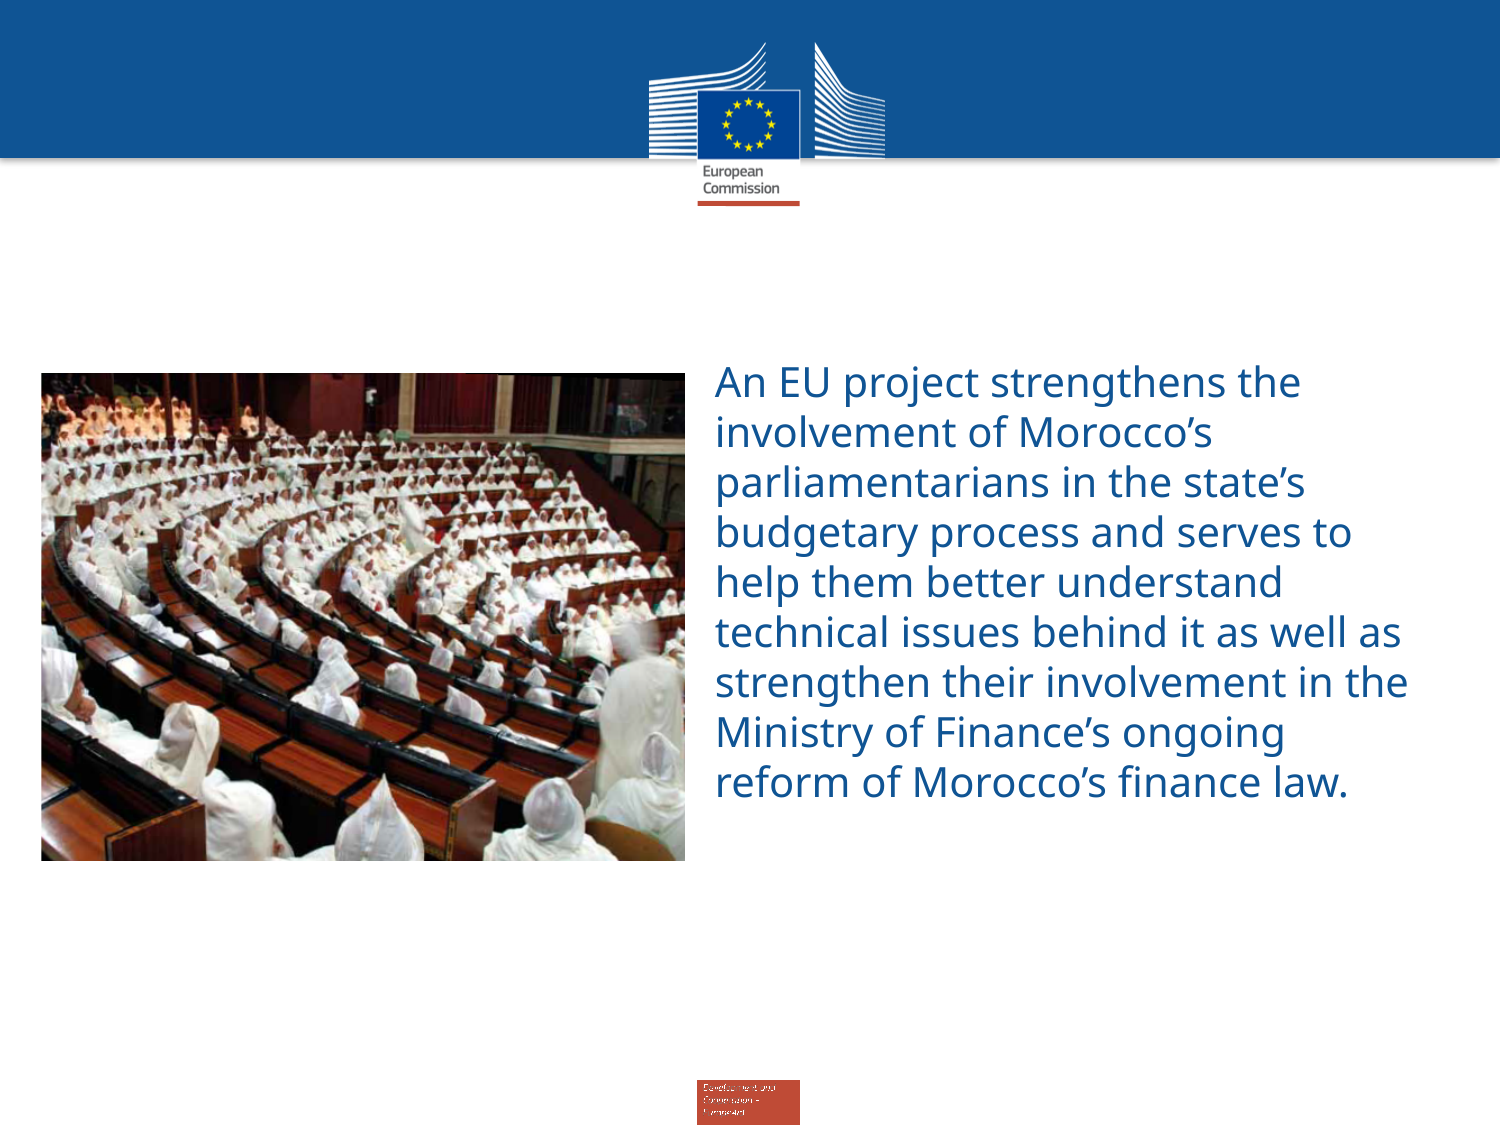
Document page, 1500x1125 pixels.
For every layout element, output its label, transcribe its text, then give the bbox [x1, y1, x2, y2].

picture [698, 1082, 798, 1123]
picture [649, 42, 885, 208]
list An EU project strengthens the involvement of Morocco’s parliamentarians in the state’s budgetary process and serves to help them better understand technical issues behind it as well as strengthen their involvement in the Ministry of Finance’s ongoing reform of Morocco’s finance law. [643, 231, 1425, 988]
picture [40, 373, 686, 861]
